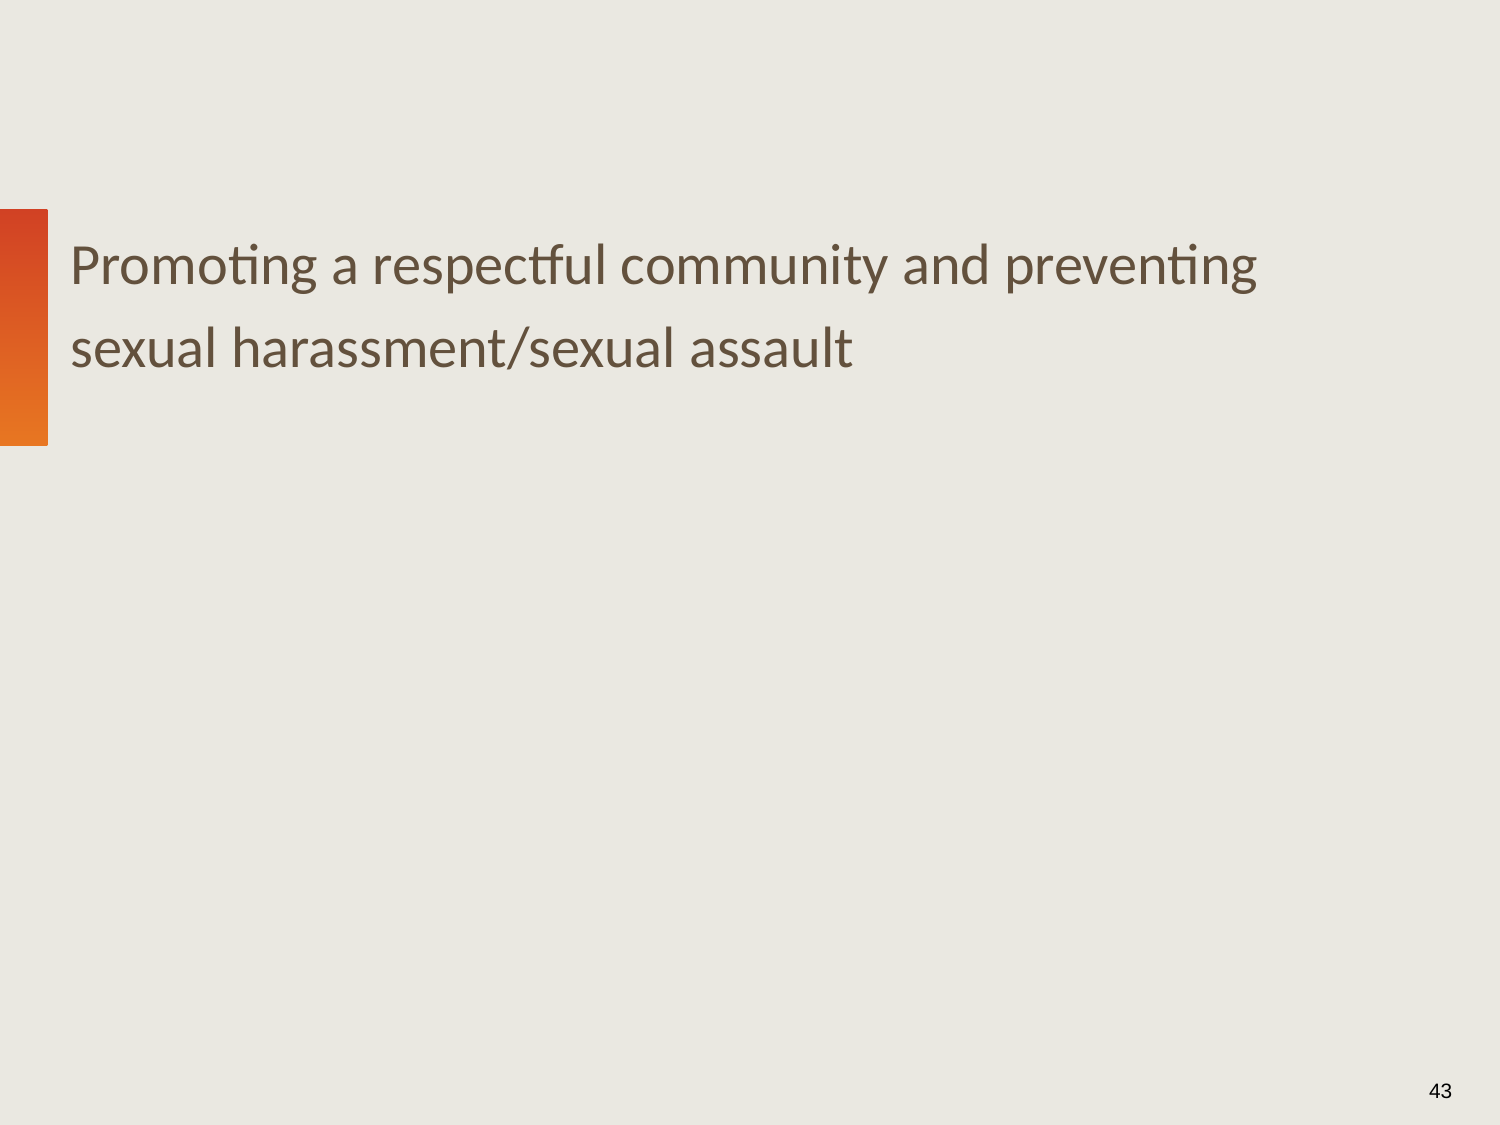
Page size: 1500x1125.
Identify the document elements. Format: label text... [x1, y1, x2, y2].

list Promoting a respectful community and preventing sexual harassment/sexual assault [70, 212, 1376, 449]
